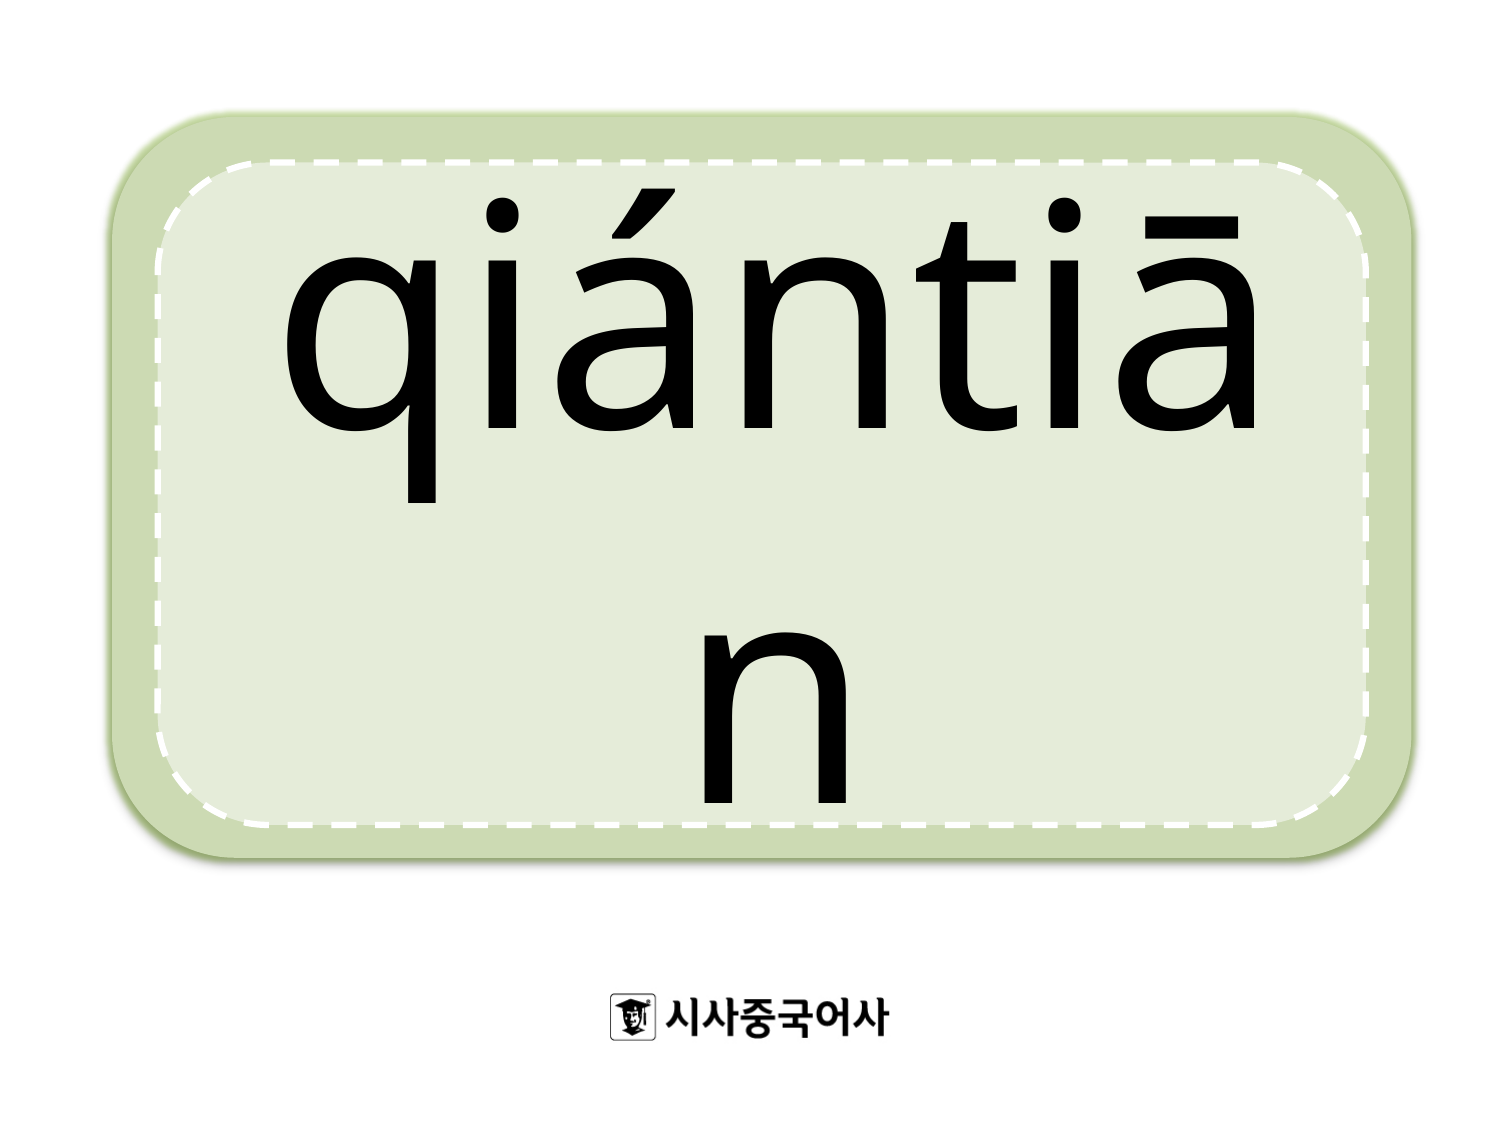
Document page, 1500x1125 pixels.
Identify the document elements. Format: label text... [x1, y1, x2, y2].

picture [602, 987, 898, 1047]
text_box qiántiān [171, 159, 1380, 823]
